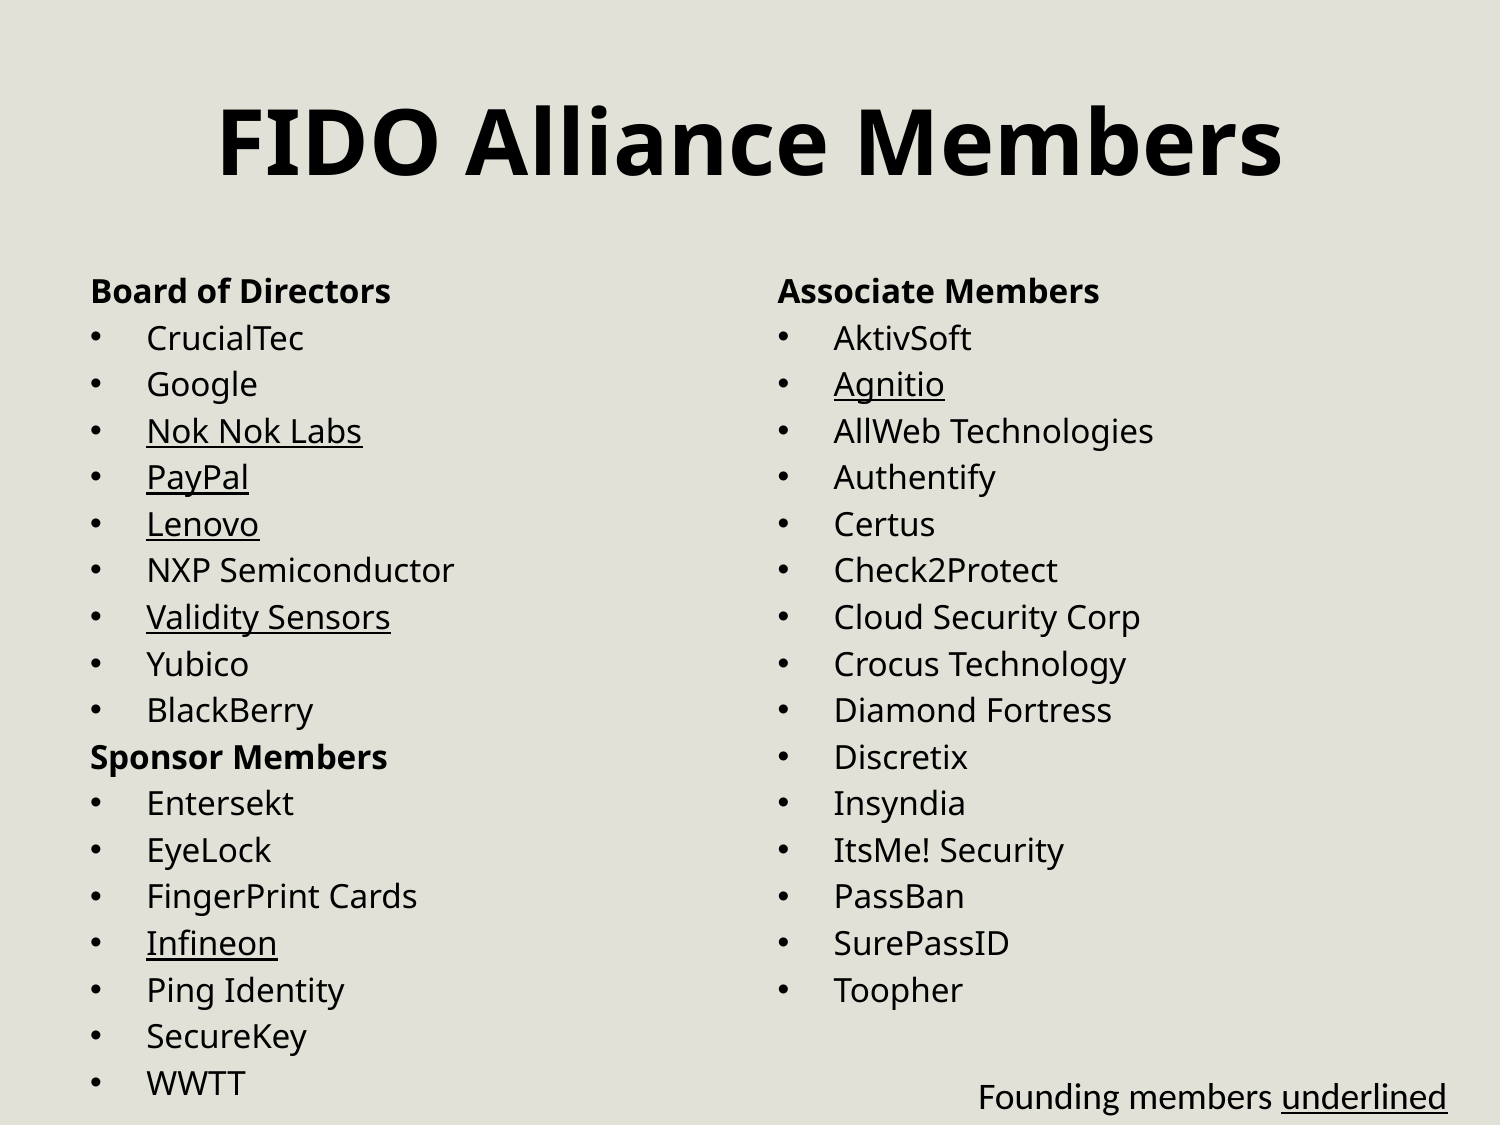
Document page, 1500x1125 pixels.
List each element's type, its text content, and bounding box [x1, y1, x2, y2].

list Associate Members AktivSoft Agnitio AllWeb Technologies Authentify Certus Check2Protect Cloud Security Corp Crocus Technology Diamond Fortress Discretix Insyndia ItsMe! Security PassBan SurePassID Toopher [762, 262, 1425, 1005]
title FIDO Alliance Members [75, 45, 1425, 233]
list Board of Directors CrucialTec Google Nok Nok Labs PayPal Lenovo NXP Semiconductor Validity Sensors Yubico BlackBerry Sponsor Members Entersekt EyeLock FingerPrint Cards Infineon Ping Identity SecureKey WWTT [75, 262, 738, 1005]
text_box Founding members underlined [963, 1064, 1491, 1125]
